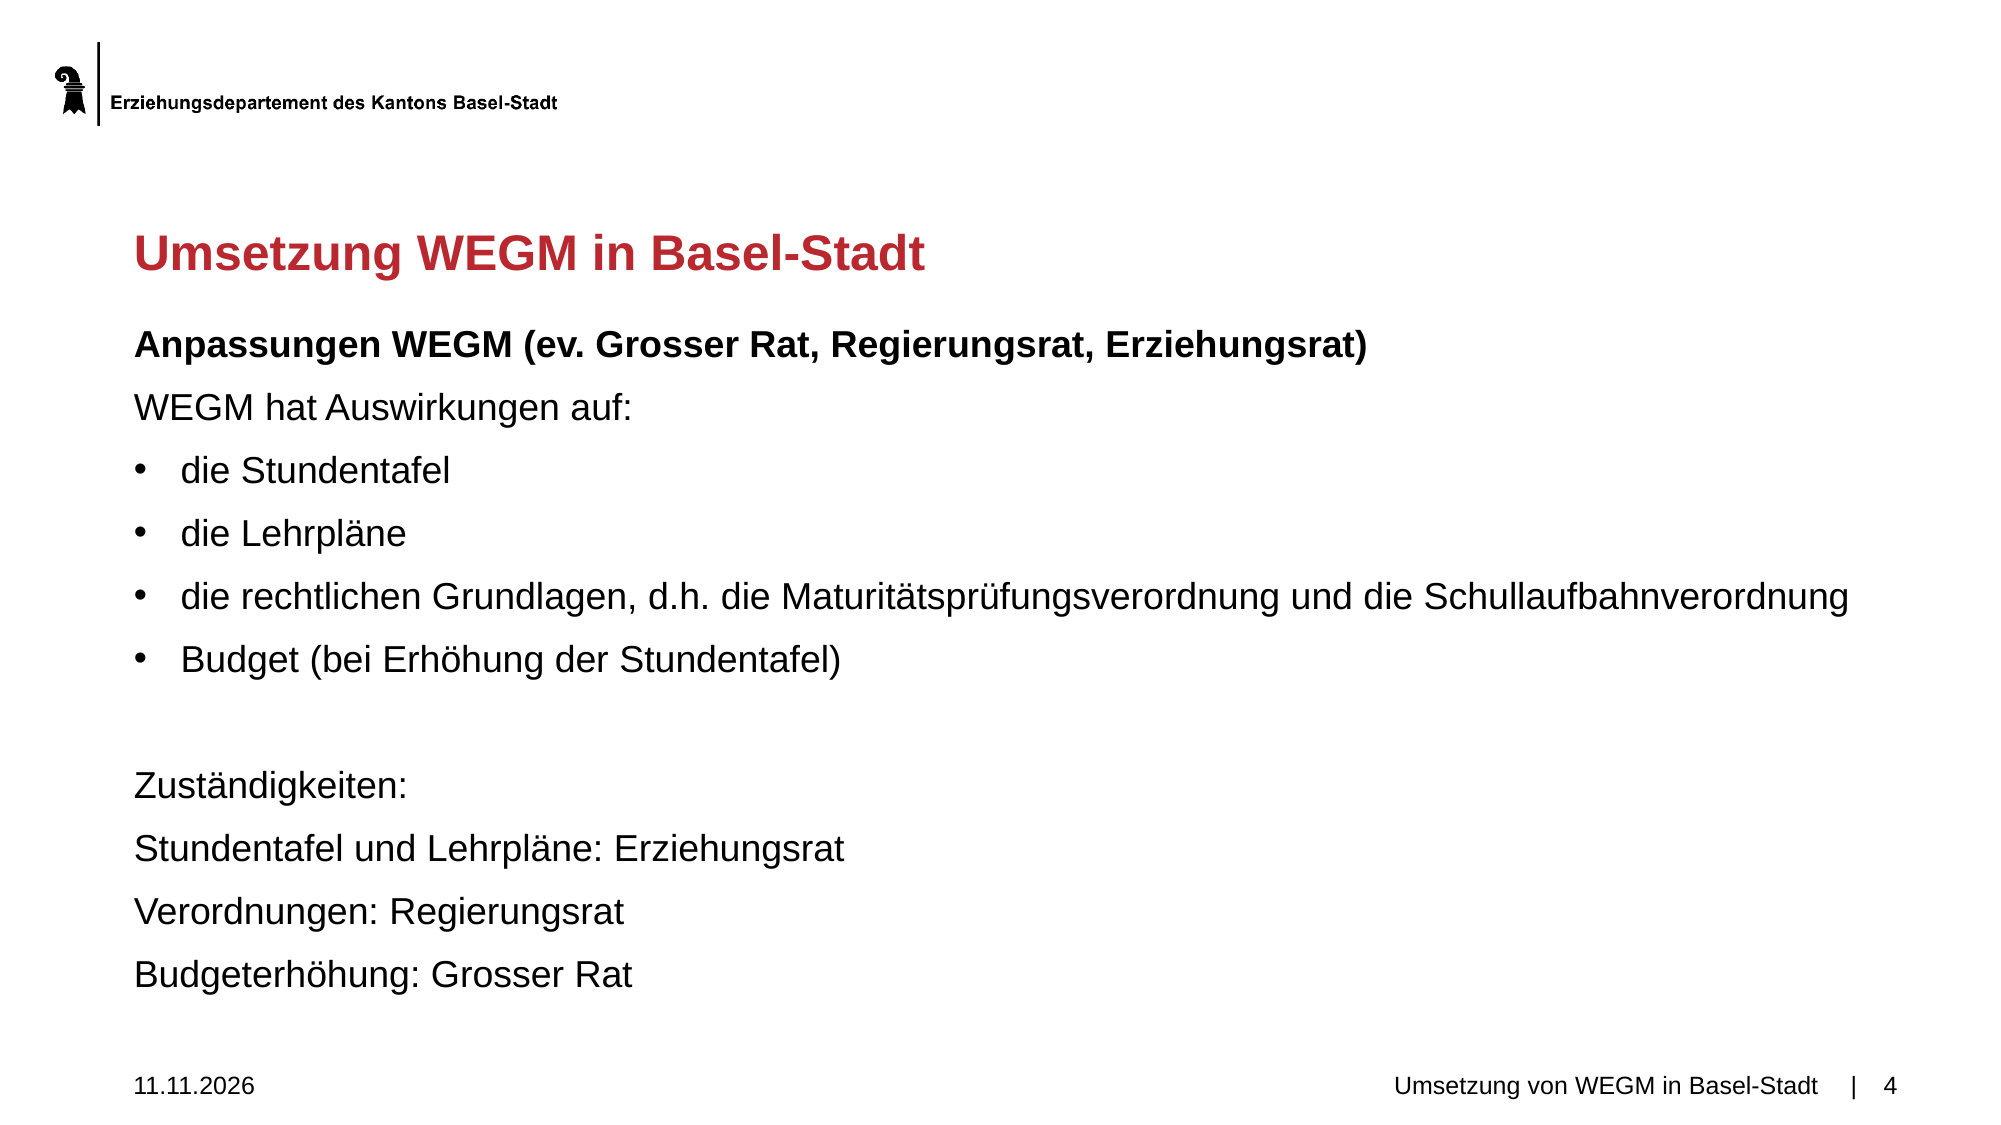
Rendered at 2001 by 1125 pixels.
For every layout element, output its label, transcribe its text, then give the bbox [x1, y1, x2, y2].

picture [54, 42, 557, 126]
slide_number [133, 1064, 567, 1125]
footer Umsetzung von WEGM in Basel-Stadt [598, 1064, 1820, 1125]
title Umsetzung WEGM in Basel-Stadt [133, 219, 1914, 281]
list Anpassungen WEGM (ev. Grosser Rat, Regierungsrat, Erziehungsrat) WEGM hat Auswirkungen auf: die Stundentafel die Lehrpläne die rechtlichen Grundlagen, d.h. die Maturitätsprüfungsverordnung und die Schullaufbahnverordnung Budget (bei Erhöhung der Stundentafel) Zuständigkeiten: Stundentafel und Lehrpläne: Erziehungsrat Verordnungen: Regierungsrat Budgeterhöhung: Grosser Rat [133, 320, 1914, 1018]
slide_number | 4 [1850, 1064, 2000, 1125]
